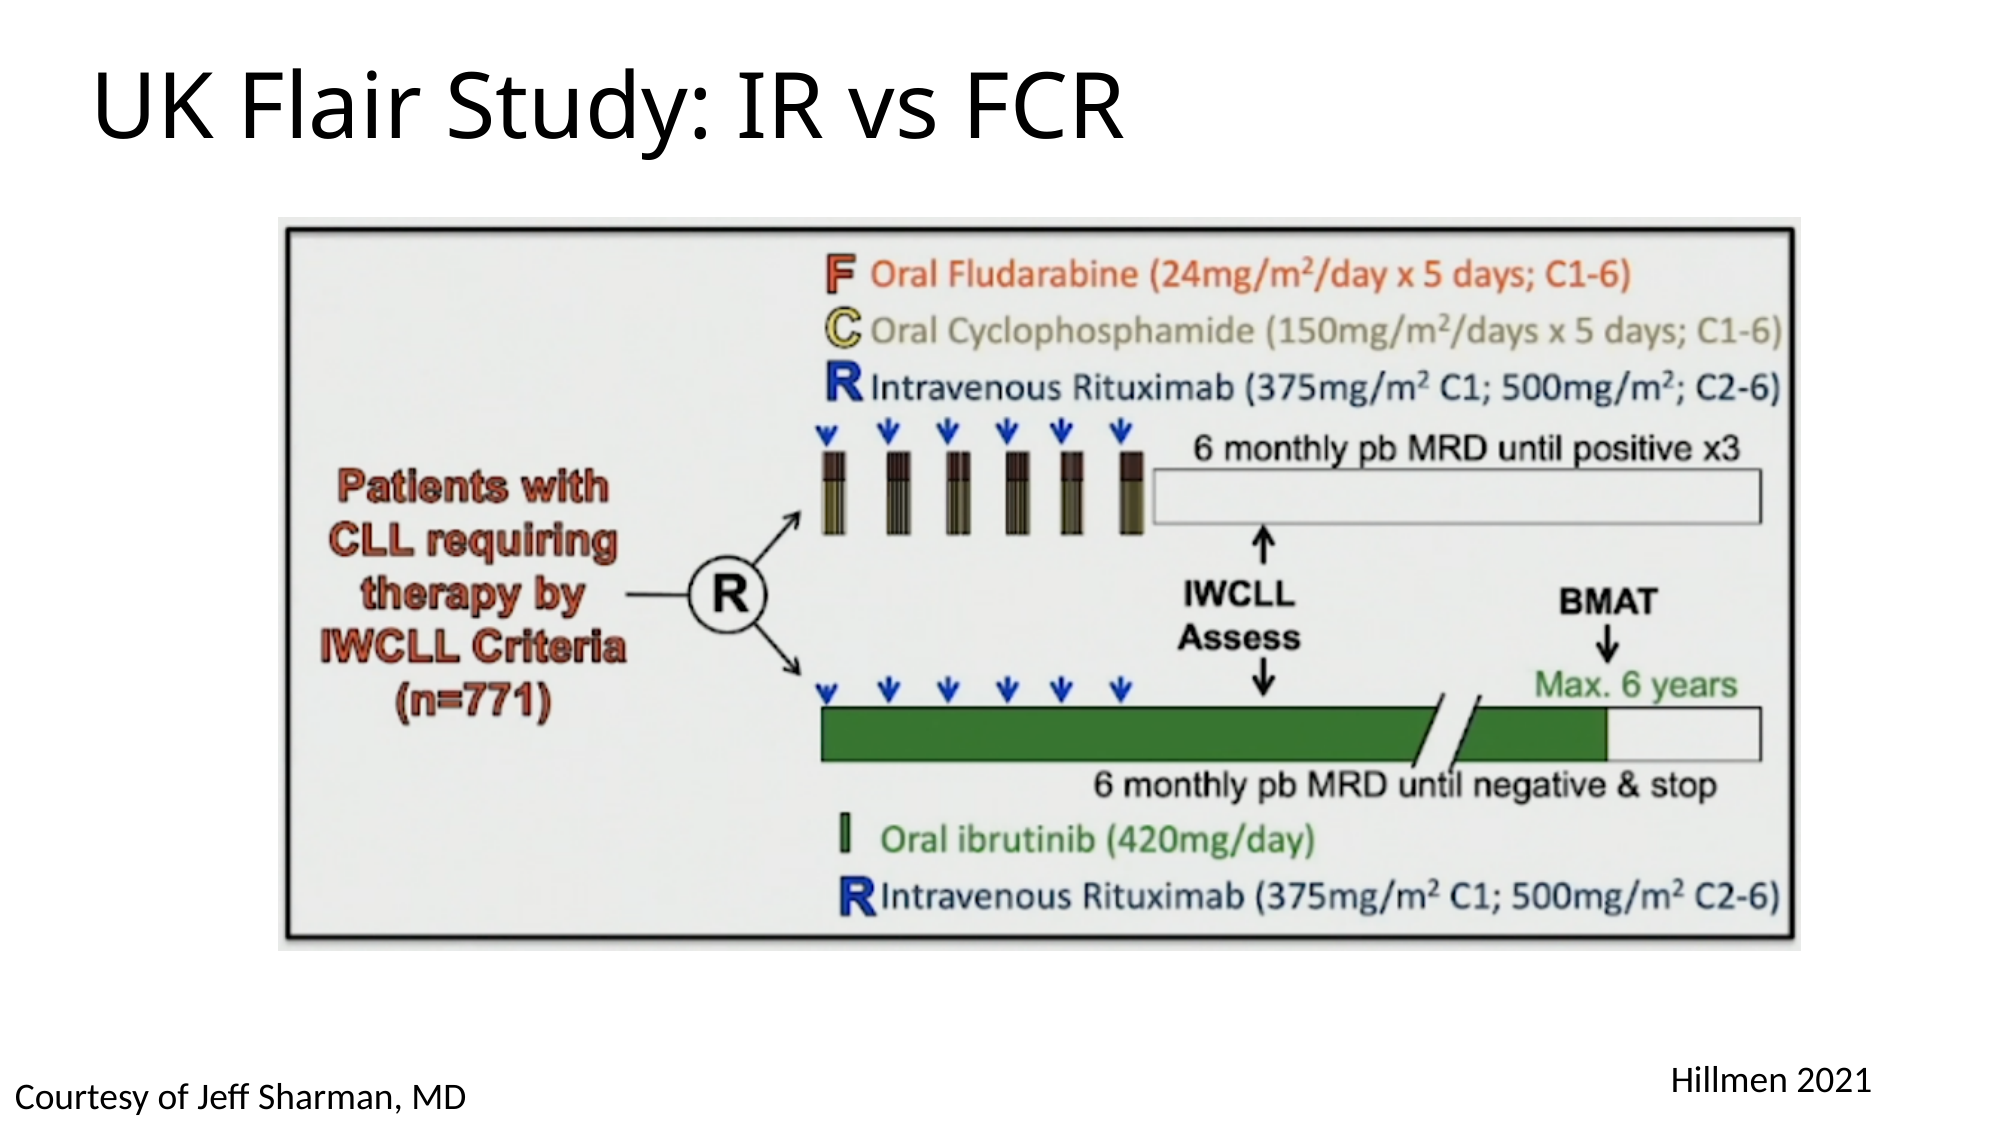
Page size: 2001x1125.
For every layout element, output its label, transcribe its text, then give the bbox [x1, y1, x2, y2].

text_box Courtesy of Jeff Sharman, MD [0, 1064, 1012, 1125]
text_box Hillmen 2021 [1656, 1047, 2000, 1108]
title UK Flair Study: IR vs FCR [75, 0, 1801, 218]
picture [278, 217, 1801, 951]
